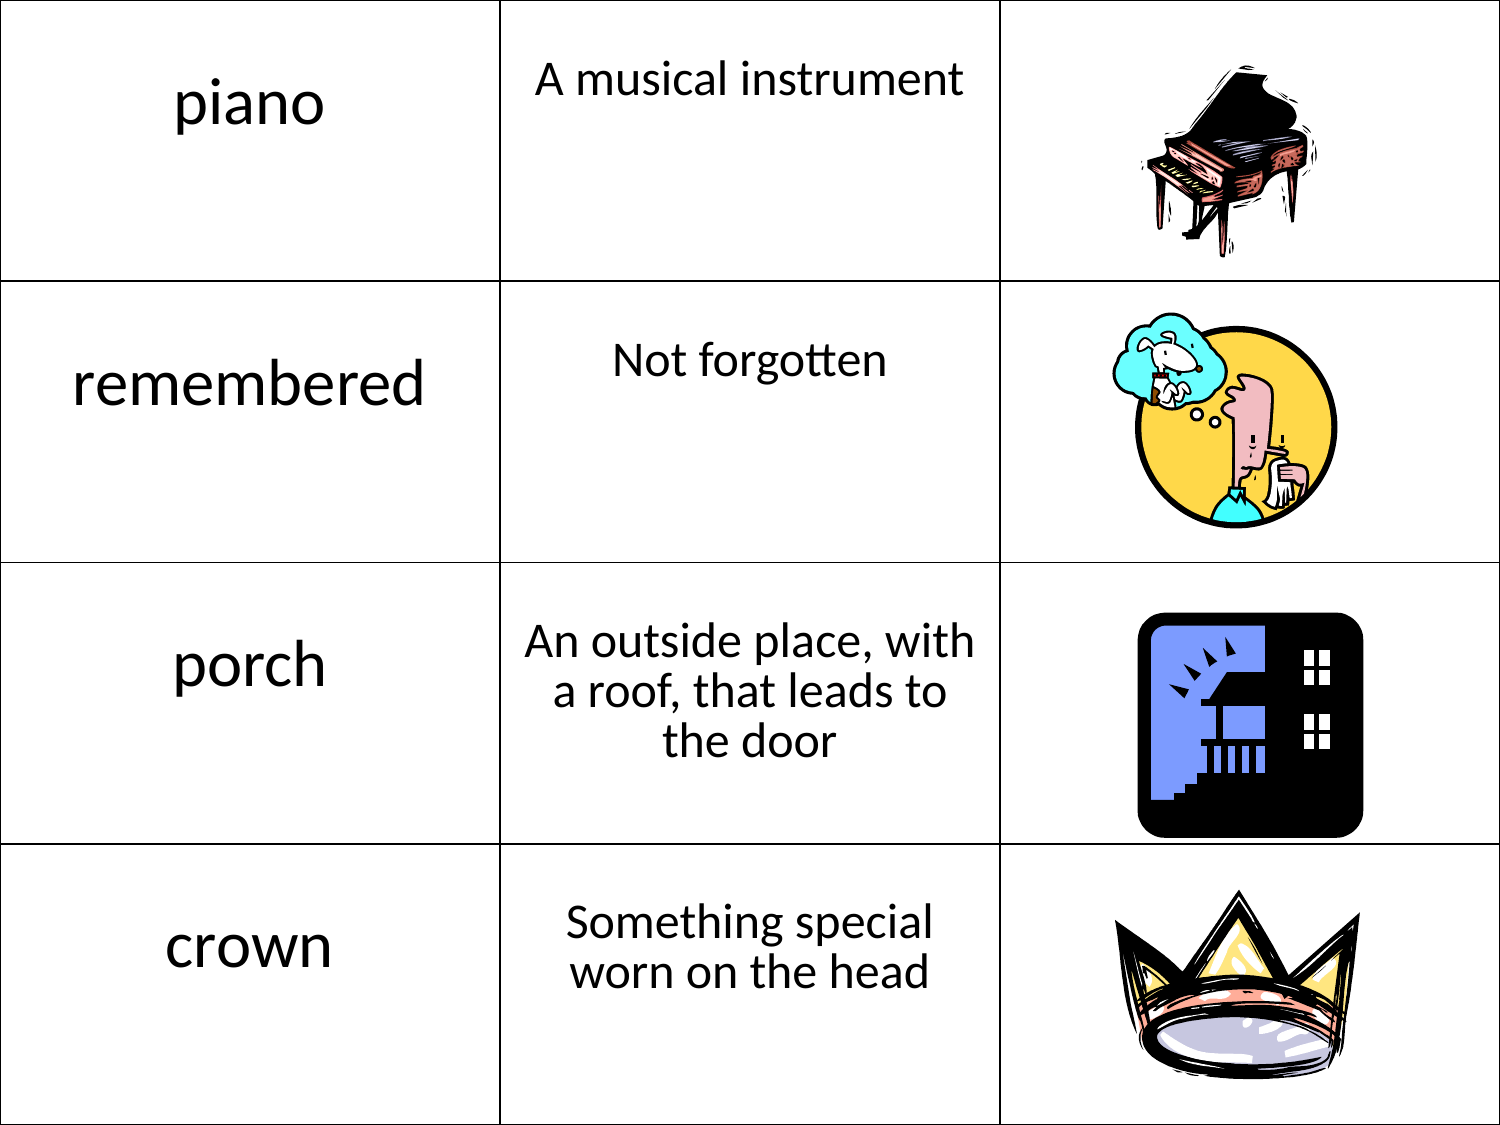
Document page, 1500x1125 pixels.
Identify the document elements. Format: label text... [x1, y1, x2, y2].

table_cell Not forgotten [501, 282, 999, 562]
table_header piano [1, 1, 499, 280]
picture [1137, 62, 1321, 262]
table_header [1001, 1, 1499, 280]
table_cell [1001, 845, 1499, 1124]
table_cell Something special worn on the head [501, 845, 999, 1124]
table_cell [1001, 282, 1499, 562]
table_cell An outside place, with a roof, that leads to the door [501, 563, 999, 843]
table_cell [1001, 563, 1499, 843]
table_header A musical instrument [501, 1, 999, 280]
picture [1112, 312, 1338, 529]
table_cell remembered [1, 282, 499, 562]
table_cell porch [1, 563, 499, 843]
picture [1137, 612, 1364, 839]
picture [1112, 887, 1363, 1082]
table_cell crown [1, 845, 499, 1124]
